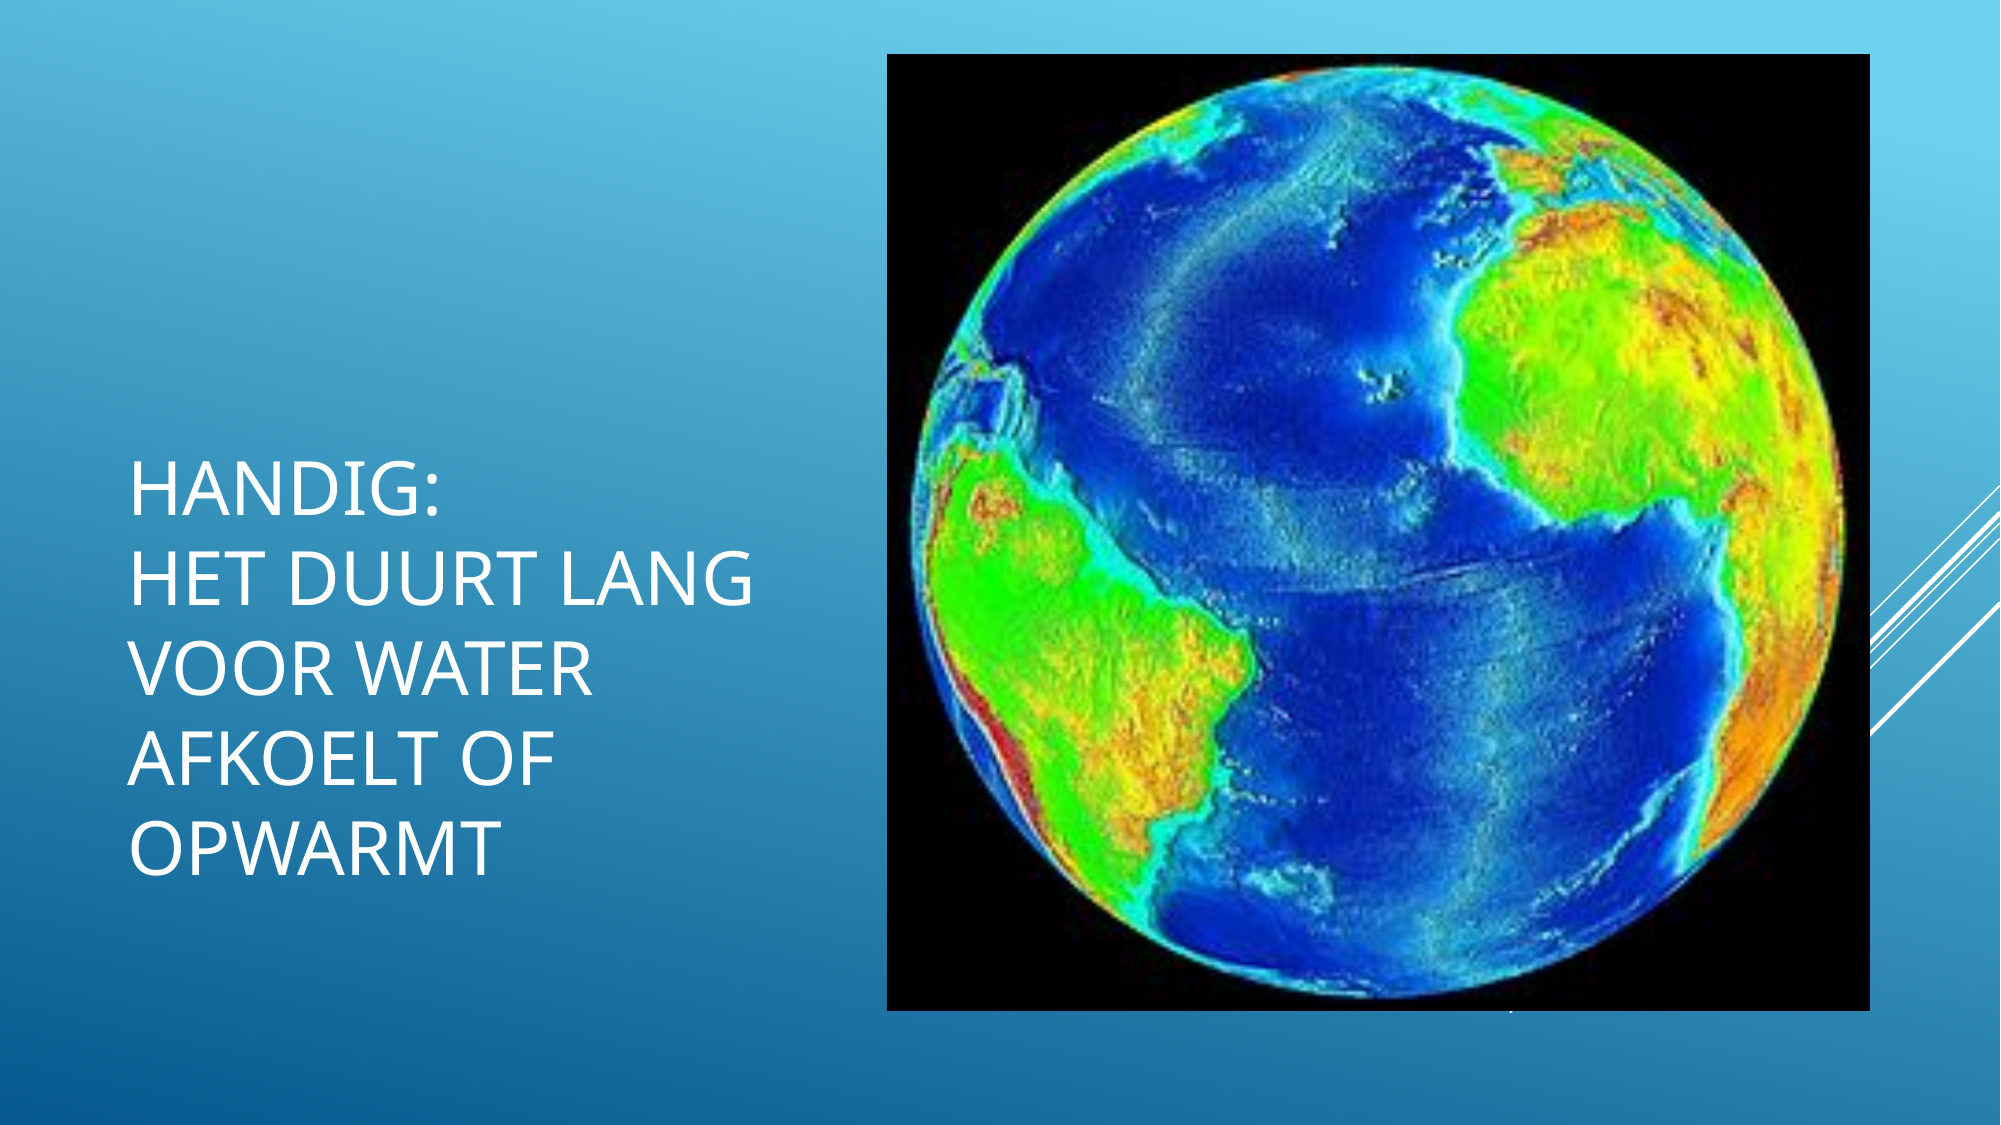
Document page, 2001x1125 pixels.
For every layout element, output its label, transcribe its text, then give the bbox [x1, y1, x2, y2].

title Handig: Het duurt lang voor water afkoelt of opwarmt [112, 346, 850, 984]
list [887, 54, 1870, 1011]
